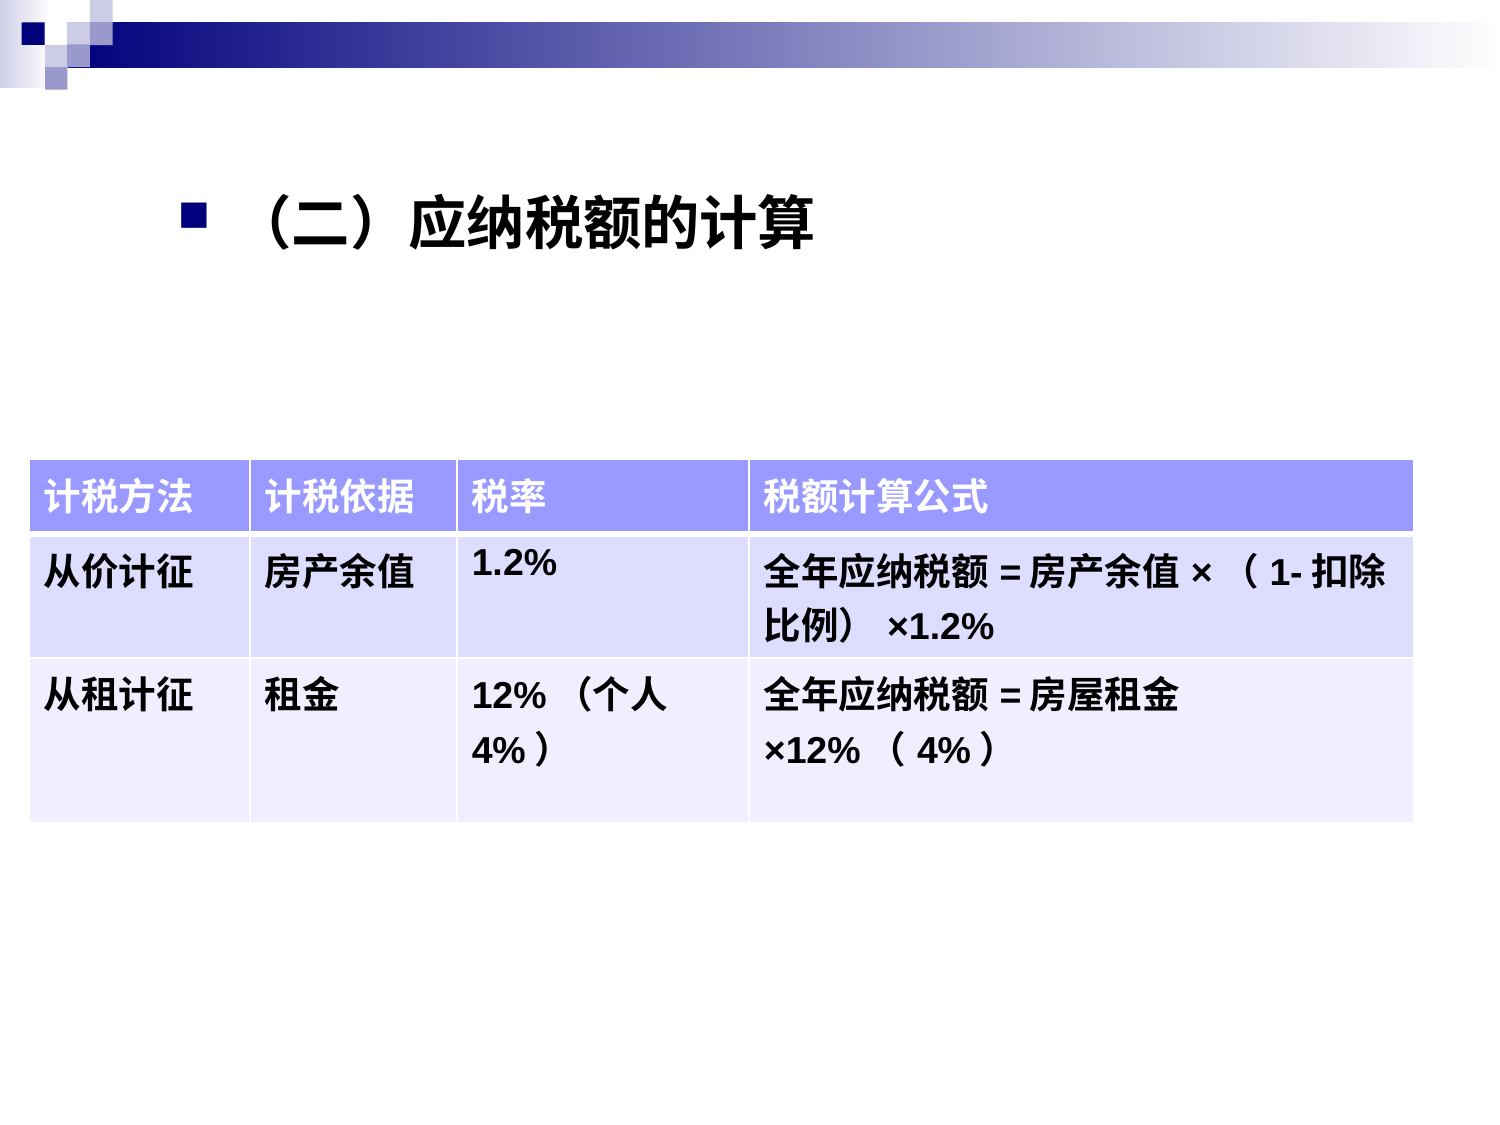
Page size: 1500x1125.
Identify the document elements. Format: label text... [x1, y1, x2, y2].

table_cell 全年应纳税额=房屋租金×12%（4%） [750, 659, 1413, 822]
table_cell 从租计征 [30, 659, 249, 822]
table_header 税额计算公式 [750, 460, 1413, 531]
table_cell 租金 [251, 659, 456, 822]
table_cell 全年应纳税额=房产余值×（1-扣除比例）×1.2% [750, 537, 1413, 657]
table_cell 从价计征 [30, 537, 249, 657]
list （二）应纳税额的计算 [162, 178, 857, 385]
table_cell 12%（个人4%） [458, 659, 748, 822]
table_cell 房产余值 [251, 537, 456, 657]
table_header 计税方法 [30, 460, 249, 531]
table_cell 1.2% [458, 537, 748, 657]
table_header 计税依据 [251, 460, 456, 531]
table_header 税率 [458, 460, 748, 531]
